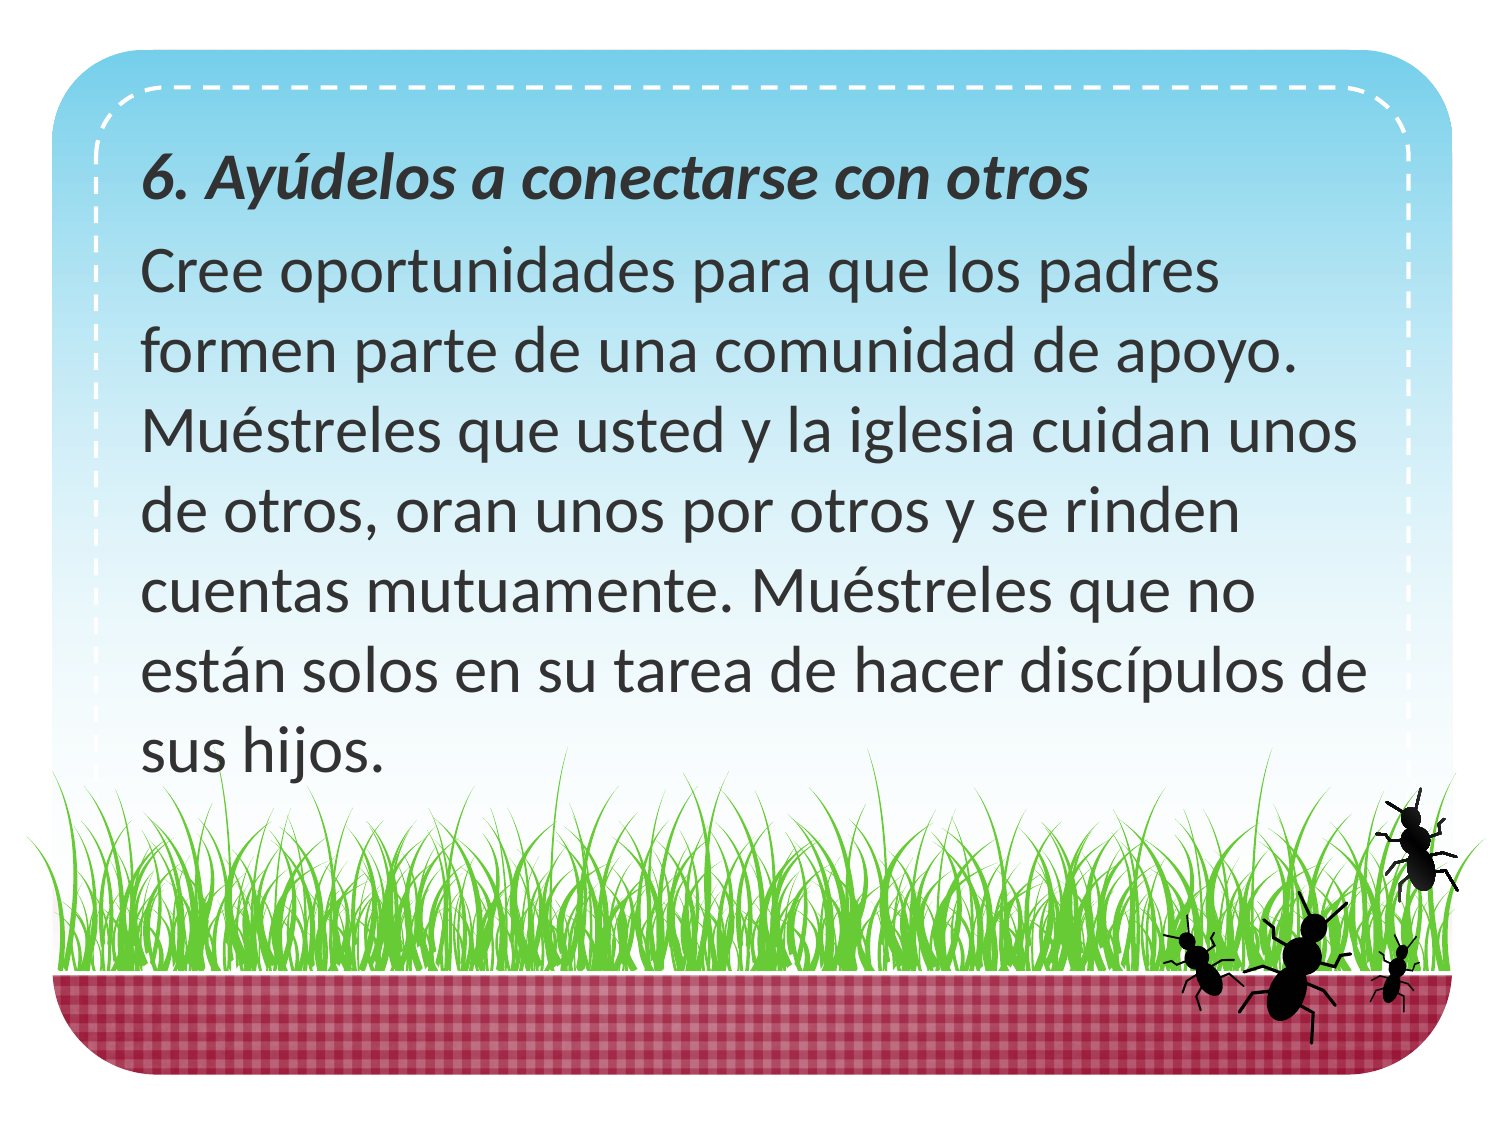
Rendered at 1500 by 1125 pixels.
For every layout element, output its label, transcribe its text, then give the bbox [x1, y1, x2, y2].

list 6. Ayúdelos a conectarse con otros Cree oportunidades para que los padres formen parte de una comunidad de apoyo. Muéstreles que usted y la iglesia cuidan unos de otros, oran unos por otros y se rinden cuentas mutuamente. Muéstreles que no están solos en su tarea de hacer discípulos de sus hijos. [125, 125, 1400, 1125]
